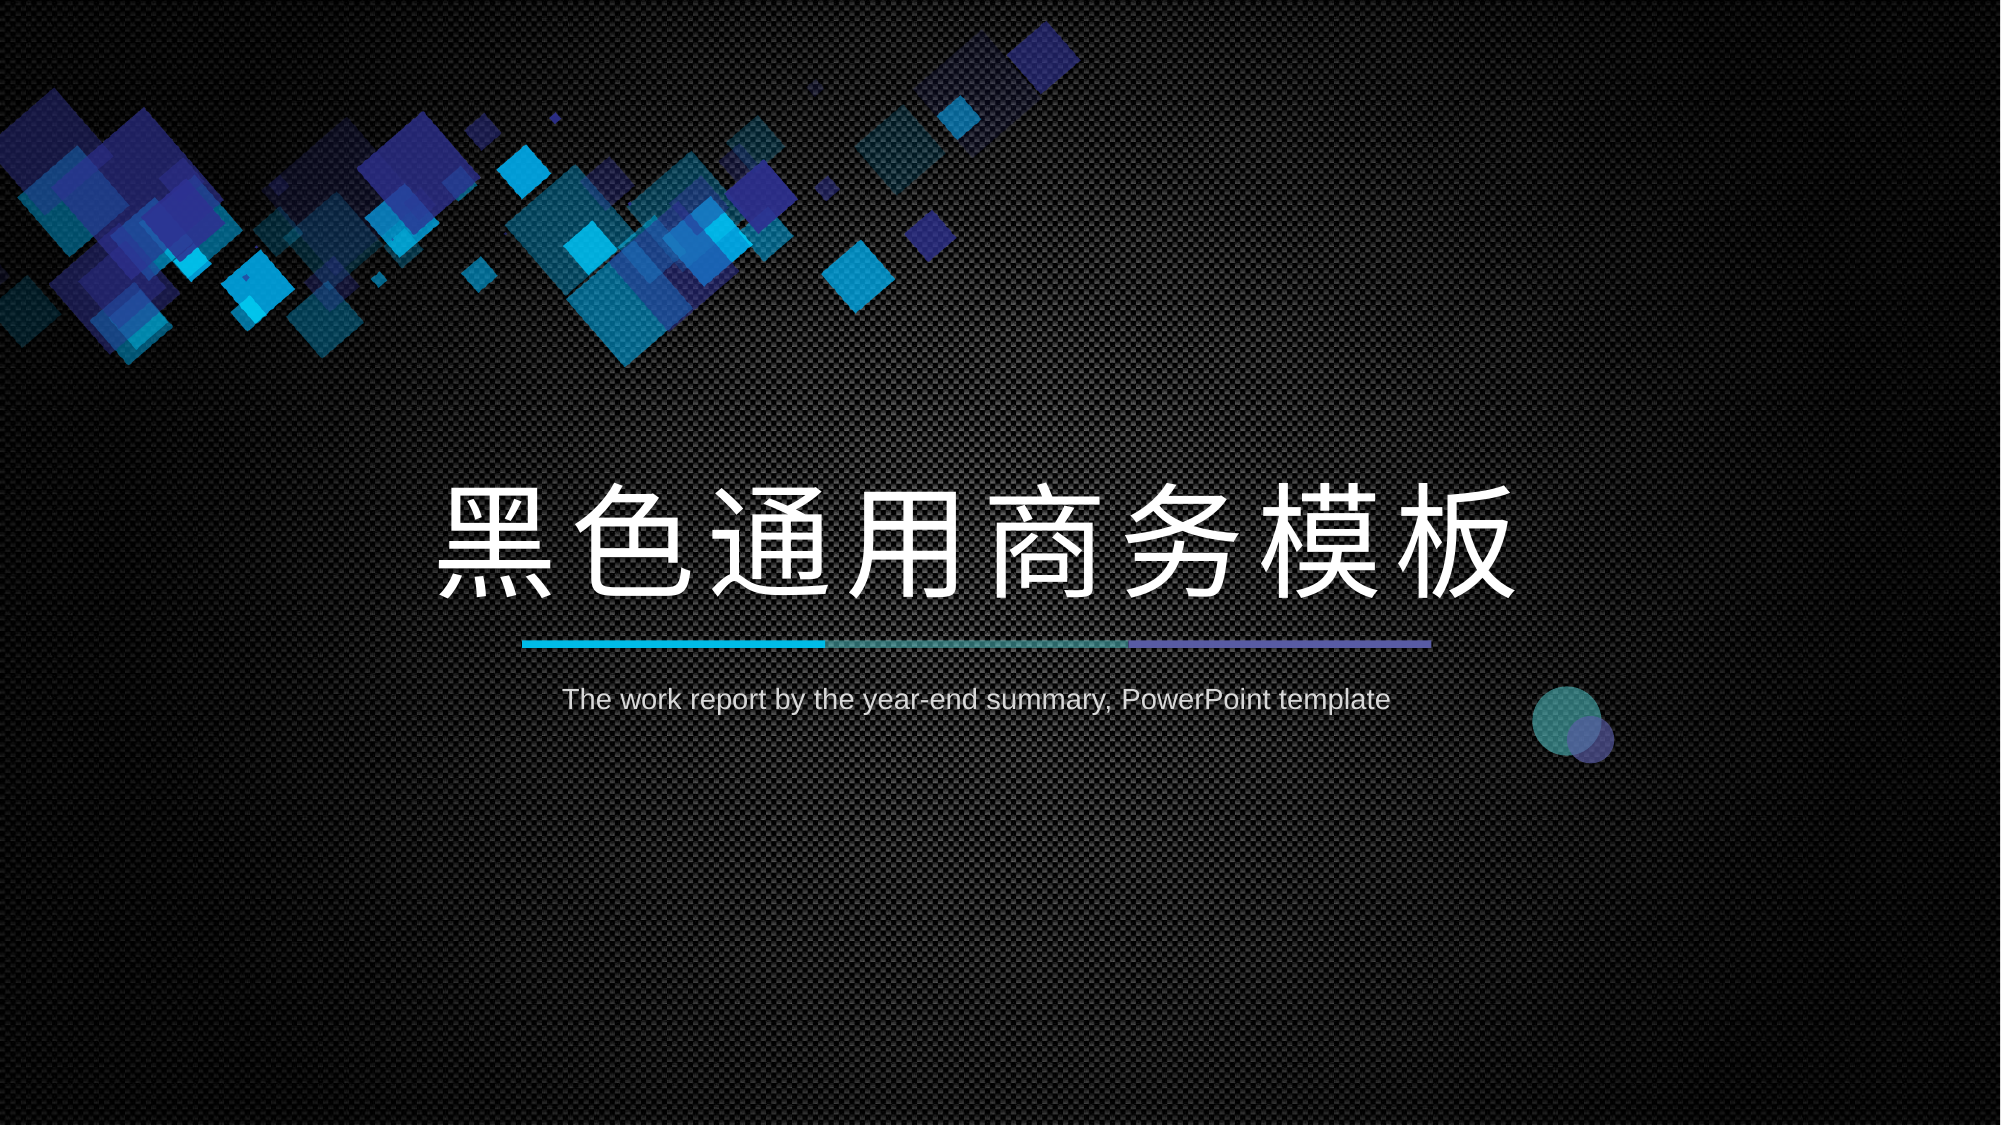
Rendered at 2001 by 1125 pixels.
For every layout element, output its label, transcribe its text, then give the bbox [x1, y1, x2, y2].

picture [0, 0, 2001, 1125]
text_box 黑色通用商务模板 [418, 456, 1536, 621]
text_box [1532, 686, 1615, 764]
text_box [522, 640, 1432, 648]
text_box The work report by the year-end summary, PowerPoint template [546, 672, 1407, 723]
